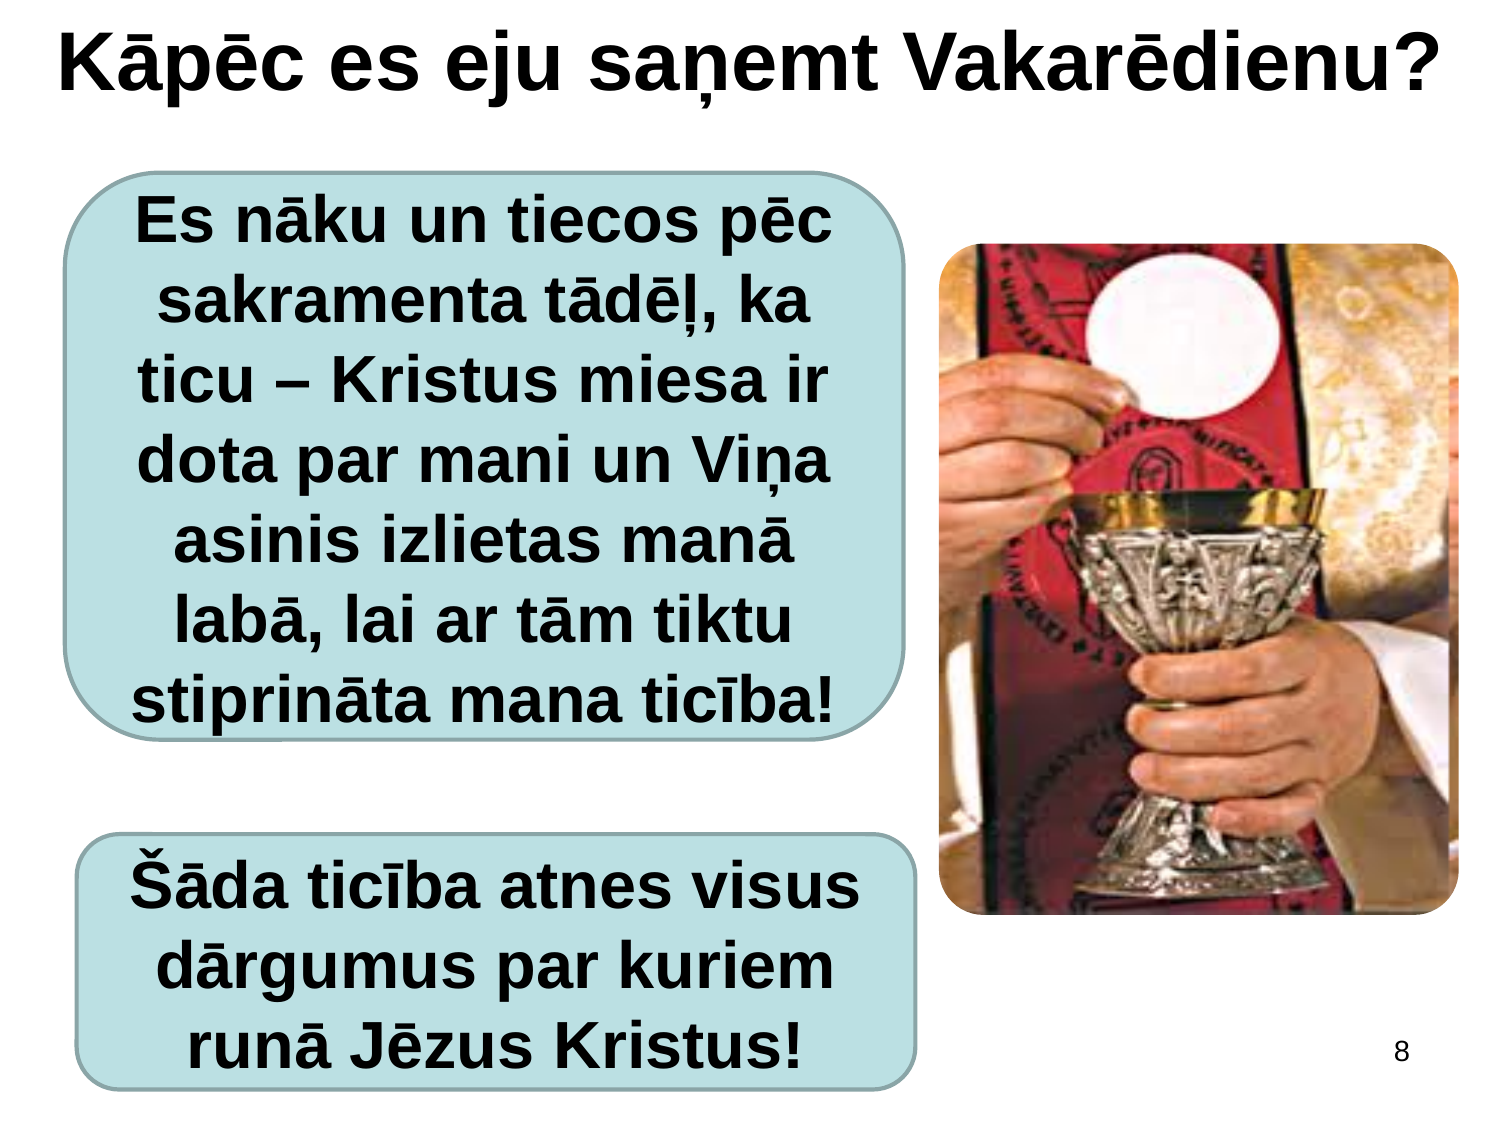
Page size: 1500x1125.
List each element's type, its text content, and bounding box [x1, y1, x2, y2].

title Kāpēc es eju saņemt Vakarēdienu? [0, 0, 1500, 114]
text_box Šāda ticība atnes visus dārgumus par kuriem runā Jēzus Kristus! [74, 831, 918, 1092]
picture [938, 243, 1459, 916]
text_box 8 [1074, 1024, 1425, 1103]
text_box Es nāku un tiecos pēc sakramenta tādēļ, ka ticu – Kristus miesa ir dota par mani un Viņa asinis izlietas manā labā, lai ar tām tiktu stiprināta mana ticība! [62, 170, 906, 742]
